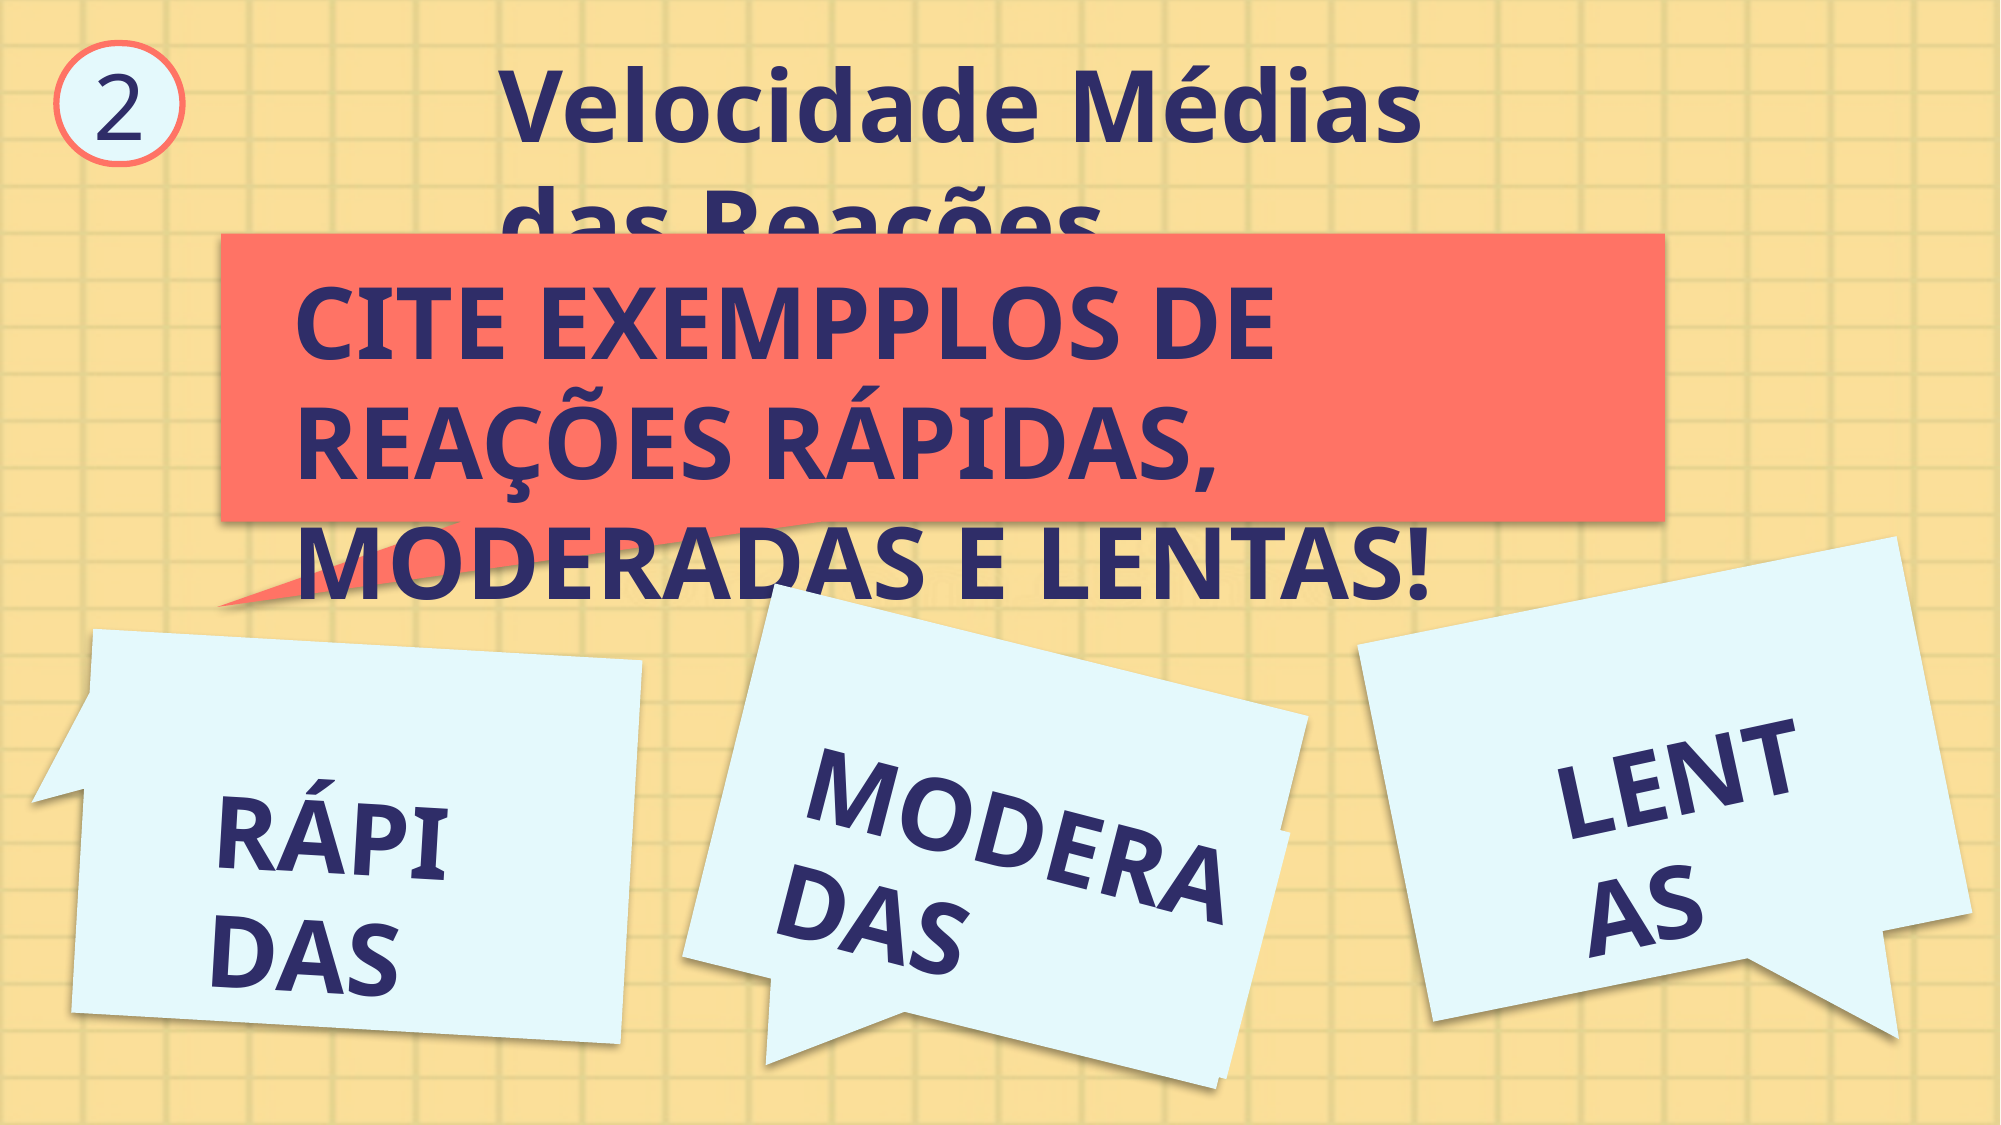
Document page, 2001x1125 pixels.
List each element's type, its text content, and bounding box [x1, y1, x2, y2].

text_box [216, 584, 278, 608]
text_box [220, 232, 1666, 523]
text_box Velocidade Médias das Reações [484, 35, 1584, 232]
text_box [1389, 586, 1940, 972]
picture [0, 0, 2001, 1125]
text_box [720, 644, 1282, 1029]
text_box CITE EXEMPPLOS DE REAÇÕES RÁPIDAS, MODERADAS E LENTAS! [278, 252, 1722, 628]
text_box 2 [55, 42, 184, 166]
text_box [81, 644, 632, 1029]
